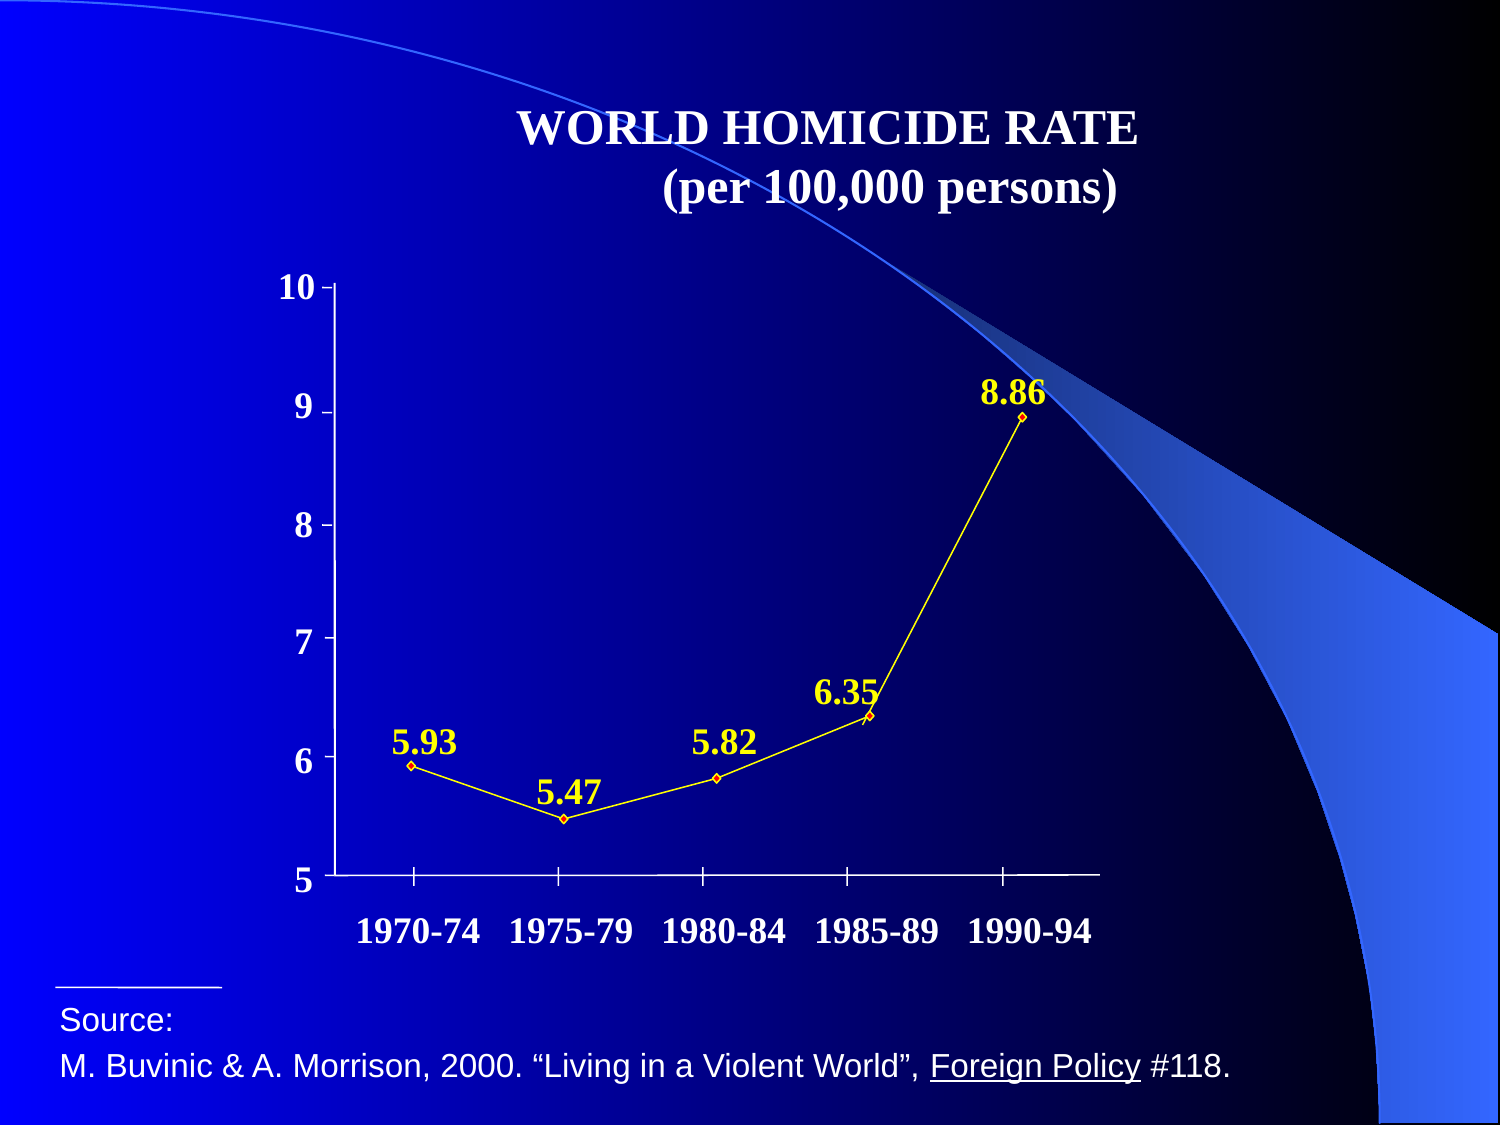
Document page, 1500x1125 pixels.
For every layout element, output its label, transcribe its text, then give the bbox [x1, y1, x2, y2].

text_box [427, 218, 1084, 282]
text_box [865, 713, 874, 721]
text_box 8.86 [980, 367, 1047, 413]
text_box 1990-94 [966, 906, 1092, 952]
text_box 9 [294, 381, 314, 427]
text_box [559, 814, 568, 824]
text_box WORLD HOMICIDE RATE (per 100,000 persons) [333, 87, 1323, 218]
text_box 1970-74 [355, 906, 481, 952]
text_box 6.35 [813, 667, 880, 713]
text_box 1980-84 [661, 906, 787, 952]
text_box 6 [294, 736, 314, 782]
text_box 10 [277, 262, 316, 308]
text_box [712, 773, 721, 784]
text_box 1975-79 [508, 906, 634, 952]
text_box 5.93 [391, 717, 458, 763]
text_box 5.82 [691, 717, 758, 763]
text_box [335, 282, 1099, 876]
text_box Source: M. Buvinic & A. Morrison, 2000. “Living in a Violent World”, Foreign Policy #118. [44, 999, 1300, 1092]
text_box [407, 763, 416, 771]
text_box [1018, 413, 1027, 422]
text_box 8 [294, 500, 314, 546]
text_box 1985-89 [814, 906, 940, 952]
text_box 5.47 [536, 767, 602, 813]
text_box 7 [294, 617, 314, 663]
text_box 5 [294, 854, 314, 900]
